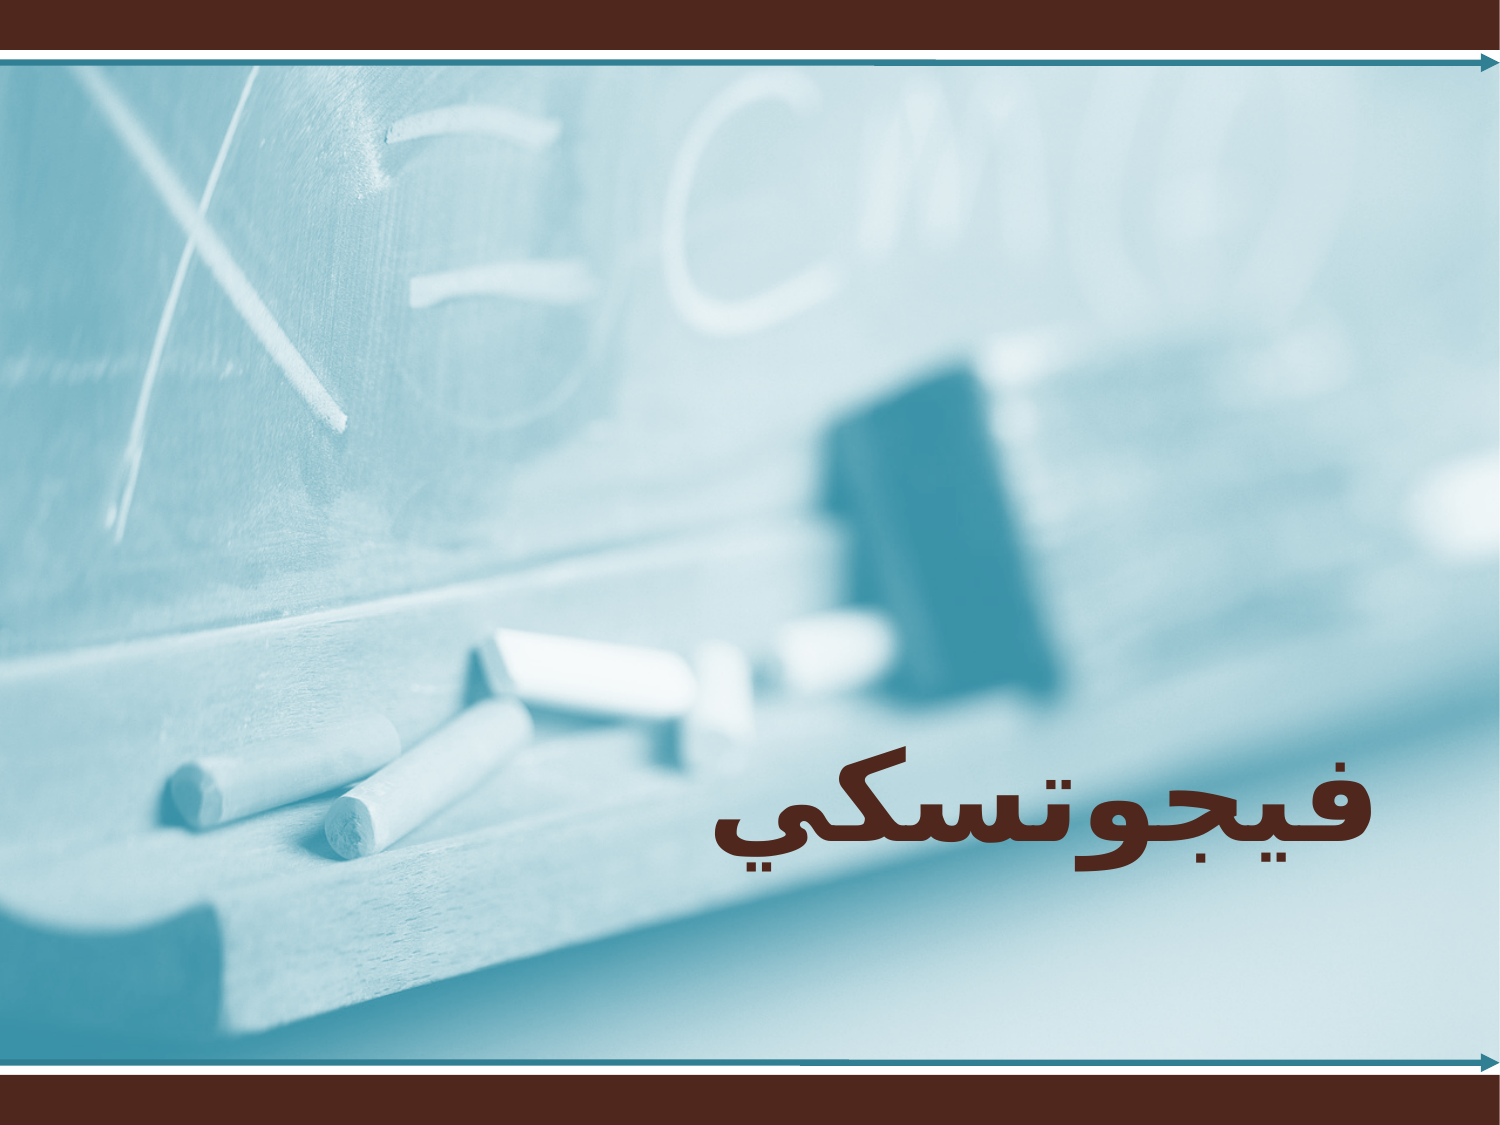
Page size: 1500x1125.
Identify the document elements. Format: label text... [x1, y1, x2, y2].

list فيجوتسكي [371, 585, 1423, 875]
picture [0, 64, 1500, 1062]
